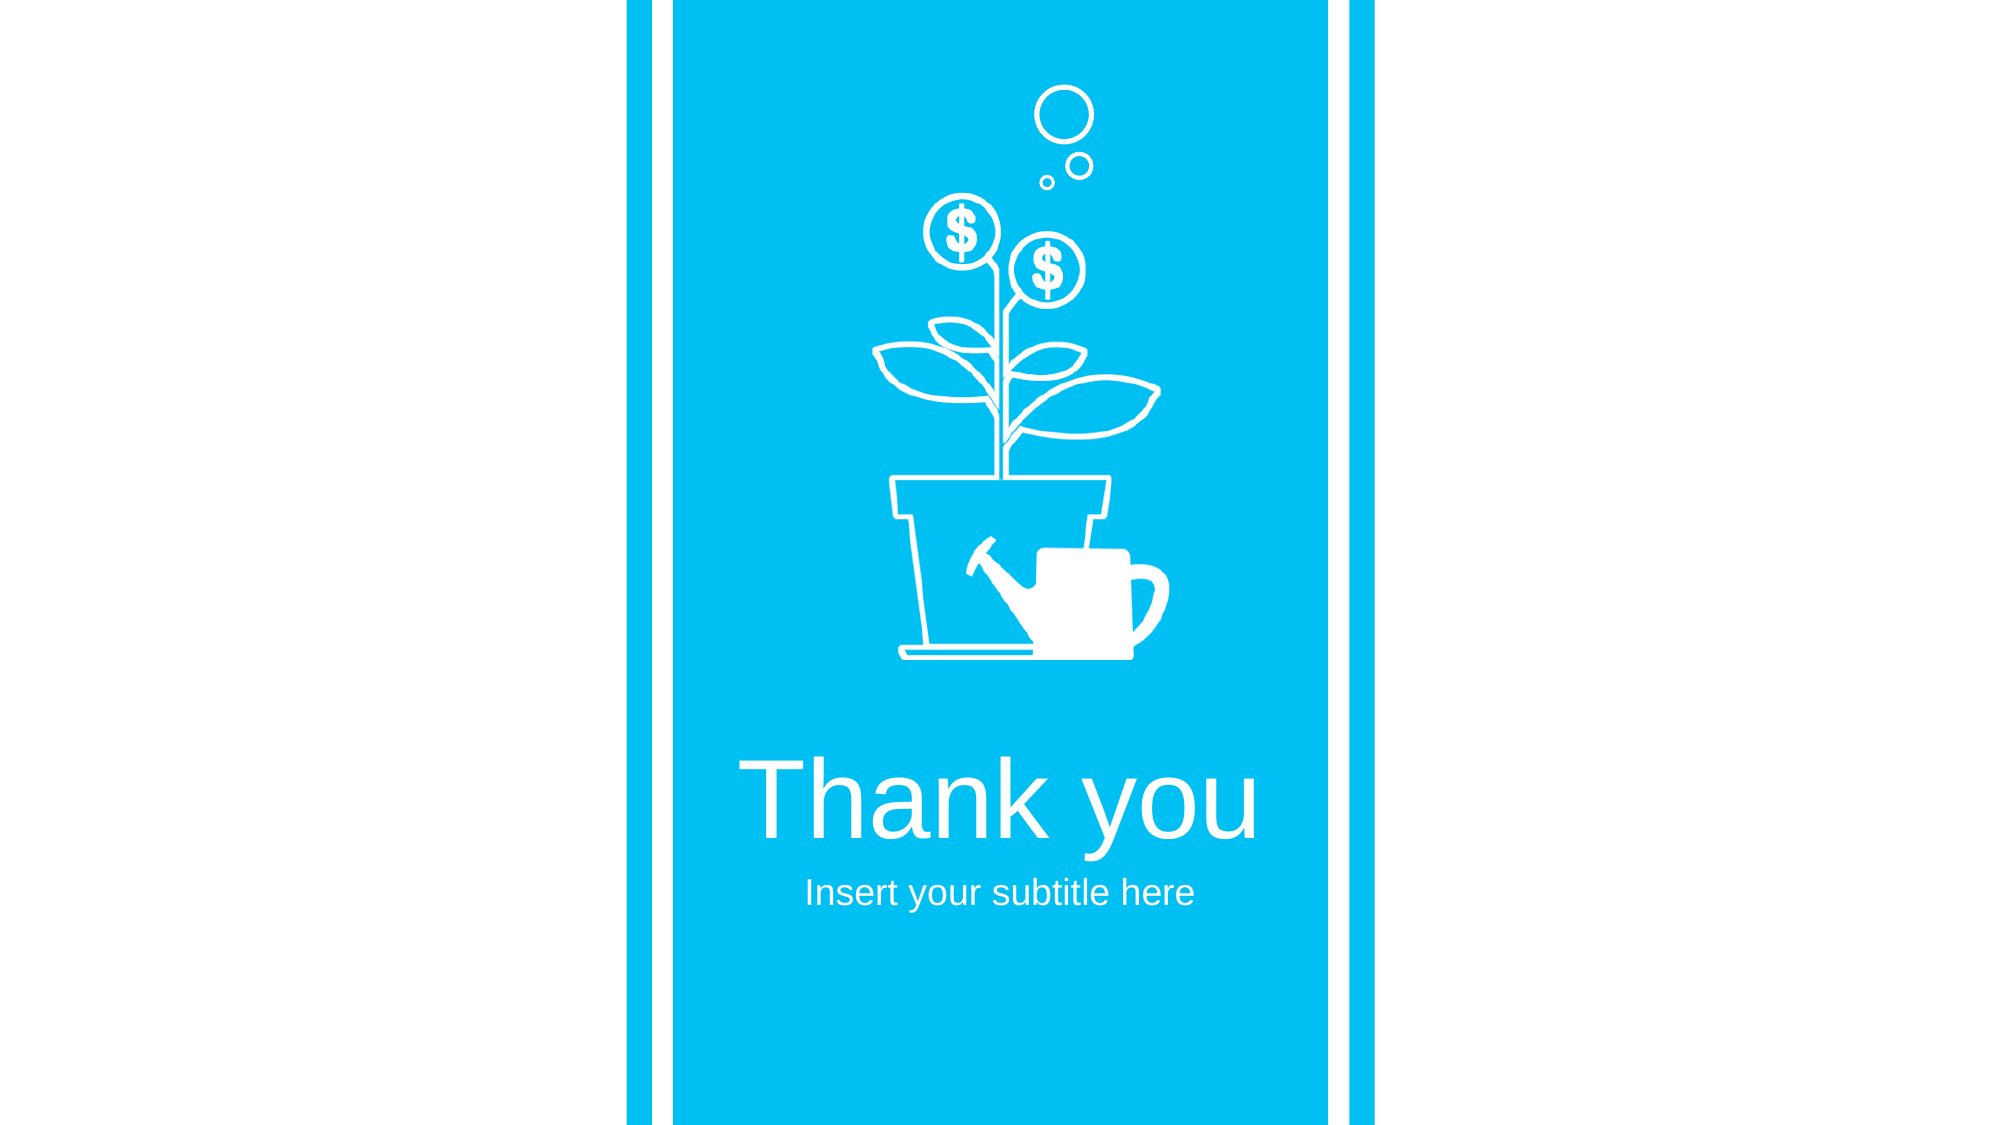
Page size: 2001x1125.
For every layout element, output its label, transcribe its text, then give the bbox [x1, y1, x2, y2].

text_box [1036, 87, 1092, 189]
list Thank you [0, 755, 2000, 850]
list Insert your subtitle here [0, 869, 2000, 917]
picture [873, 193, 1160, 659]
picture [1085, 850, 1107, 861]
